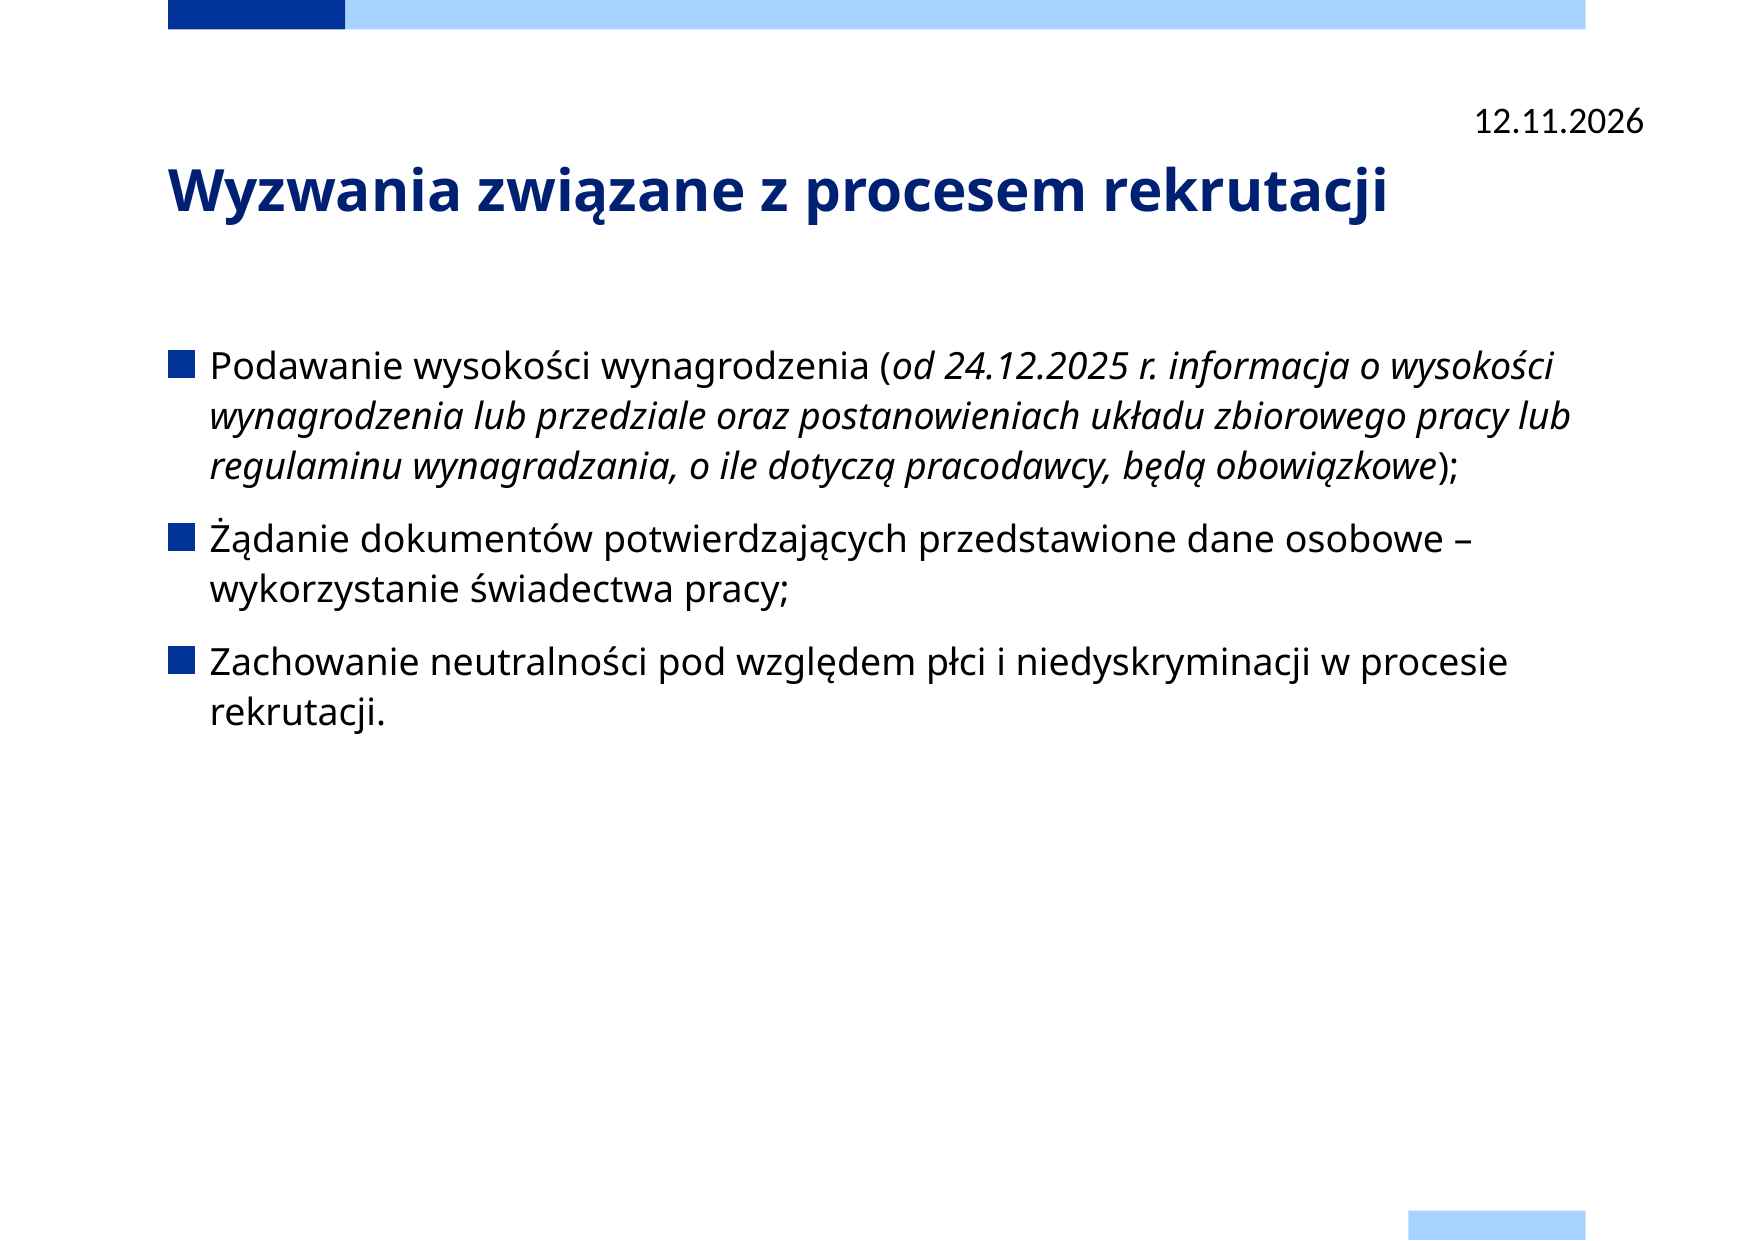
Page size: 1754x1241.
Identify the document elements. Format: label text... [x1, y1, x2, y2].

title Wyzwania związane z procesem rekrutacji [168, 147, 1586, 325]
picture [168, 350, 195, 378]
list Podawanie wysokości wynagrodzenia (od 24.12.2025 r. informacja o wysokości wynagrodzenia lub przedziale oraz postanowieniach układu zbiorowego pracy lub regulaminu wynagradzania, o ile dotyczą pracodawcy, będą obowiązkowe); Żądanie dokumentów potwierdzających przedstawione dane osobowe – wykorzystanie świadectwa pracy; Zachowanie neutralności pod względem płci i niedyskryminacji w procesie rekrutacji. [168, 336, 1586, 1105]
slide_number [1458, 88, 1754, 149]
picture [168, 646, 195, 674]
picture [168, 523, 195, 551]
